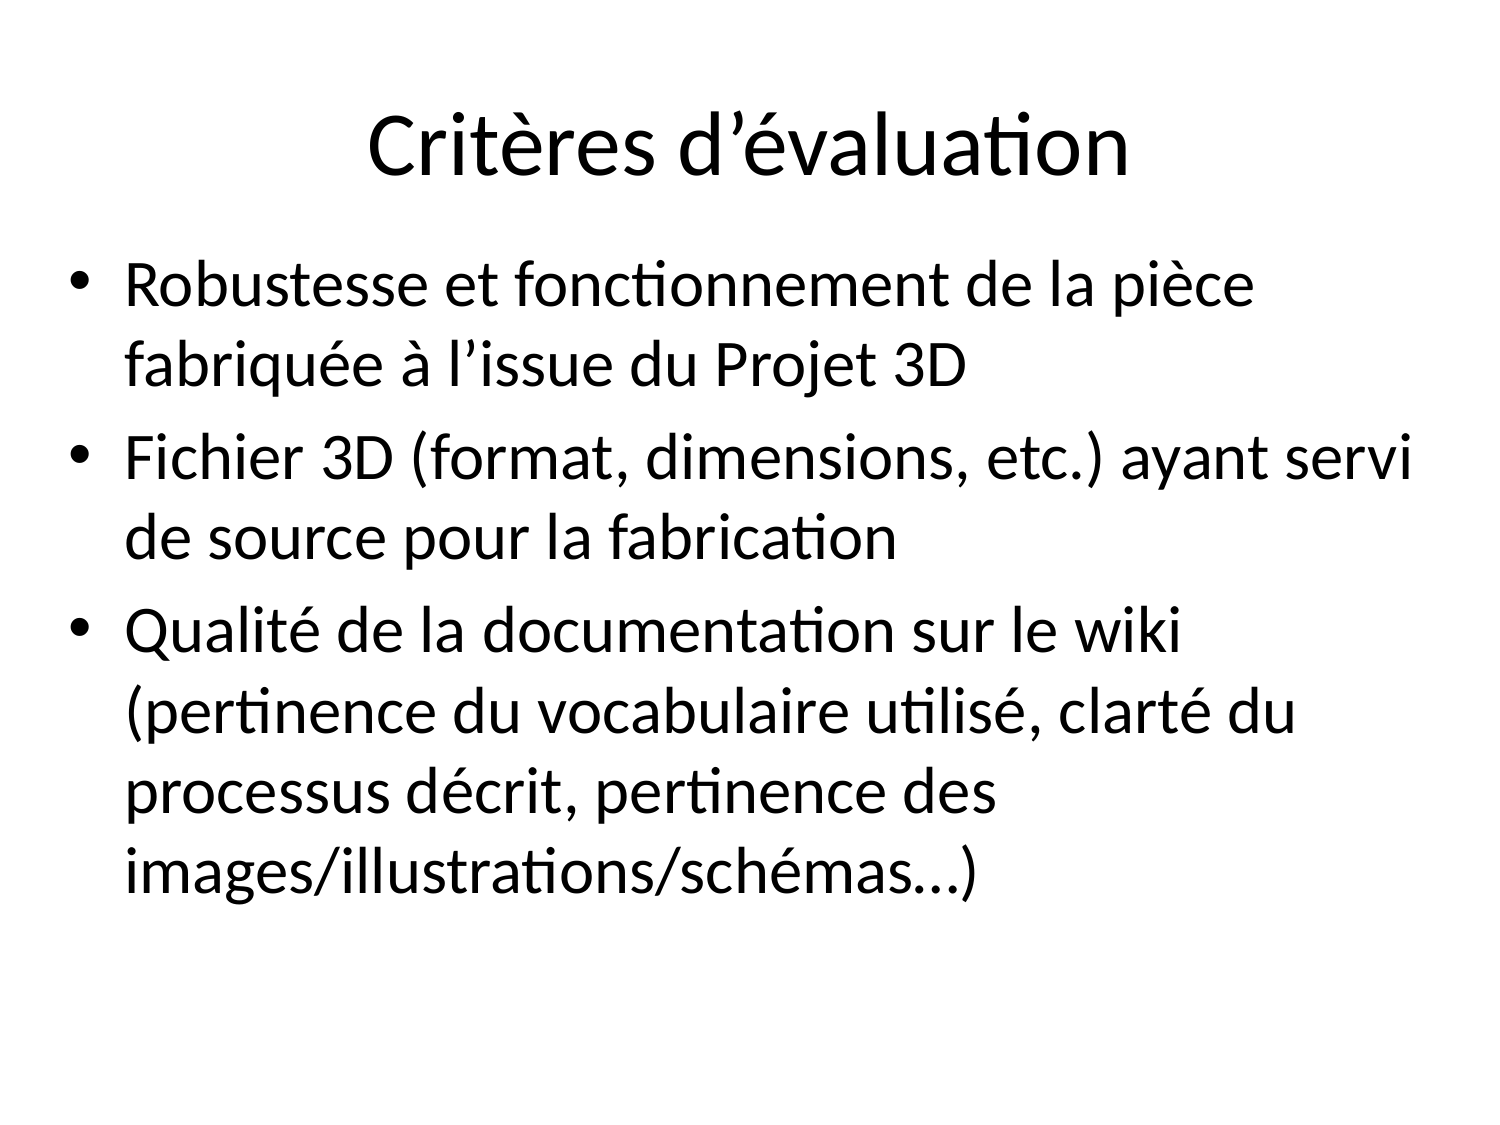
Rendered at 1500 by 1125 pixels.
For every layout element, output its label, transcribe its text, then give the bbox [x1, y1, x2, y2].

title Critères d’évaluation [75, 45, 1425, 231]
list Robustesse et fonctionnement de la pièce fabriquée à l’issue du Projet 3D Fichier 3D (format, dimensions, etc.) ayant servi de source pour la fabrication Qualité de la documentation sur le wiki (pertinence du vocabulaire utilisé, clarté du processus décrit, pertinence des images/illustrations/schémas…) [53, 231, 1459, 1064]
